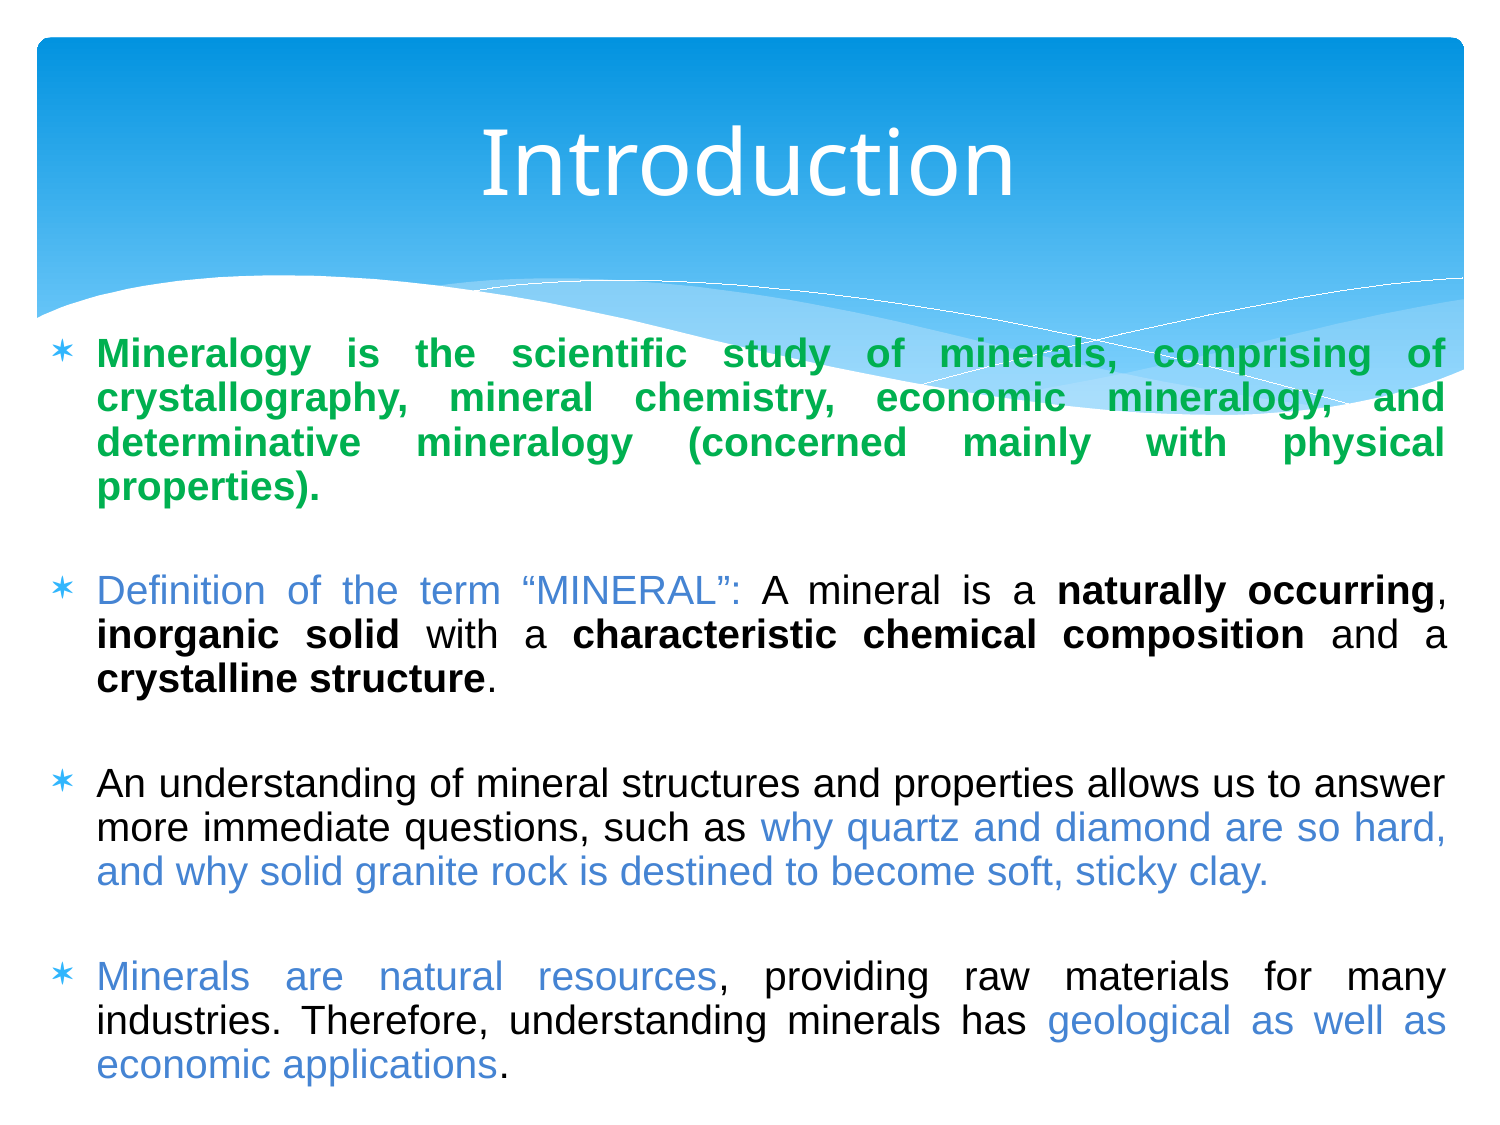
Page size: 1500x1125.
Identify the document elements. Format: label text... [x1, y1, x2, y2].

list Mineralogy is the scientific study of minerals, comprising of crystallography, mineral chemistry, economic mineralogy, and determinative mineralogy (concerned mainly with physical properties). Definition of the term “MINERAL”: A mineral is a naturally occurring, inorganic solid with a characteristic chemical composition and a crystalline structure. An understanding of mineral structures and properties allows us to answer more immediate questions, such as why quartz and diamond are so hard, and why solid granite rock is destined to become soft, sticky clay. Minerals are natural resources, providing raw materials for many industries. Therefore, understanding minerals has geological as well as economic applications. [37, 324, 1463, 1113]
title Introduction [75, 55, 1425, 261]
